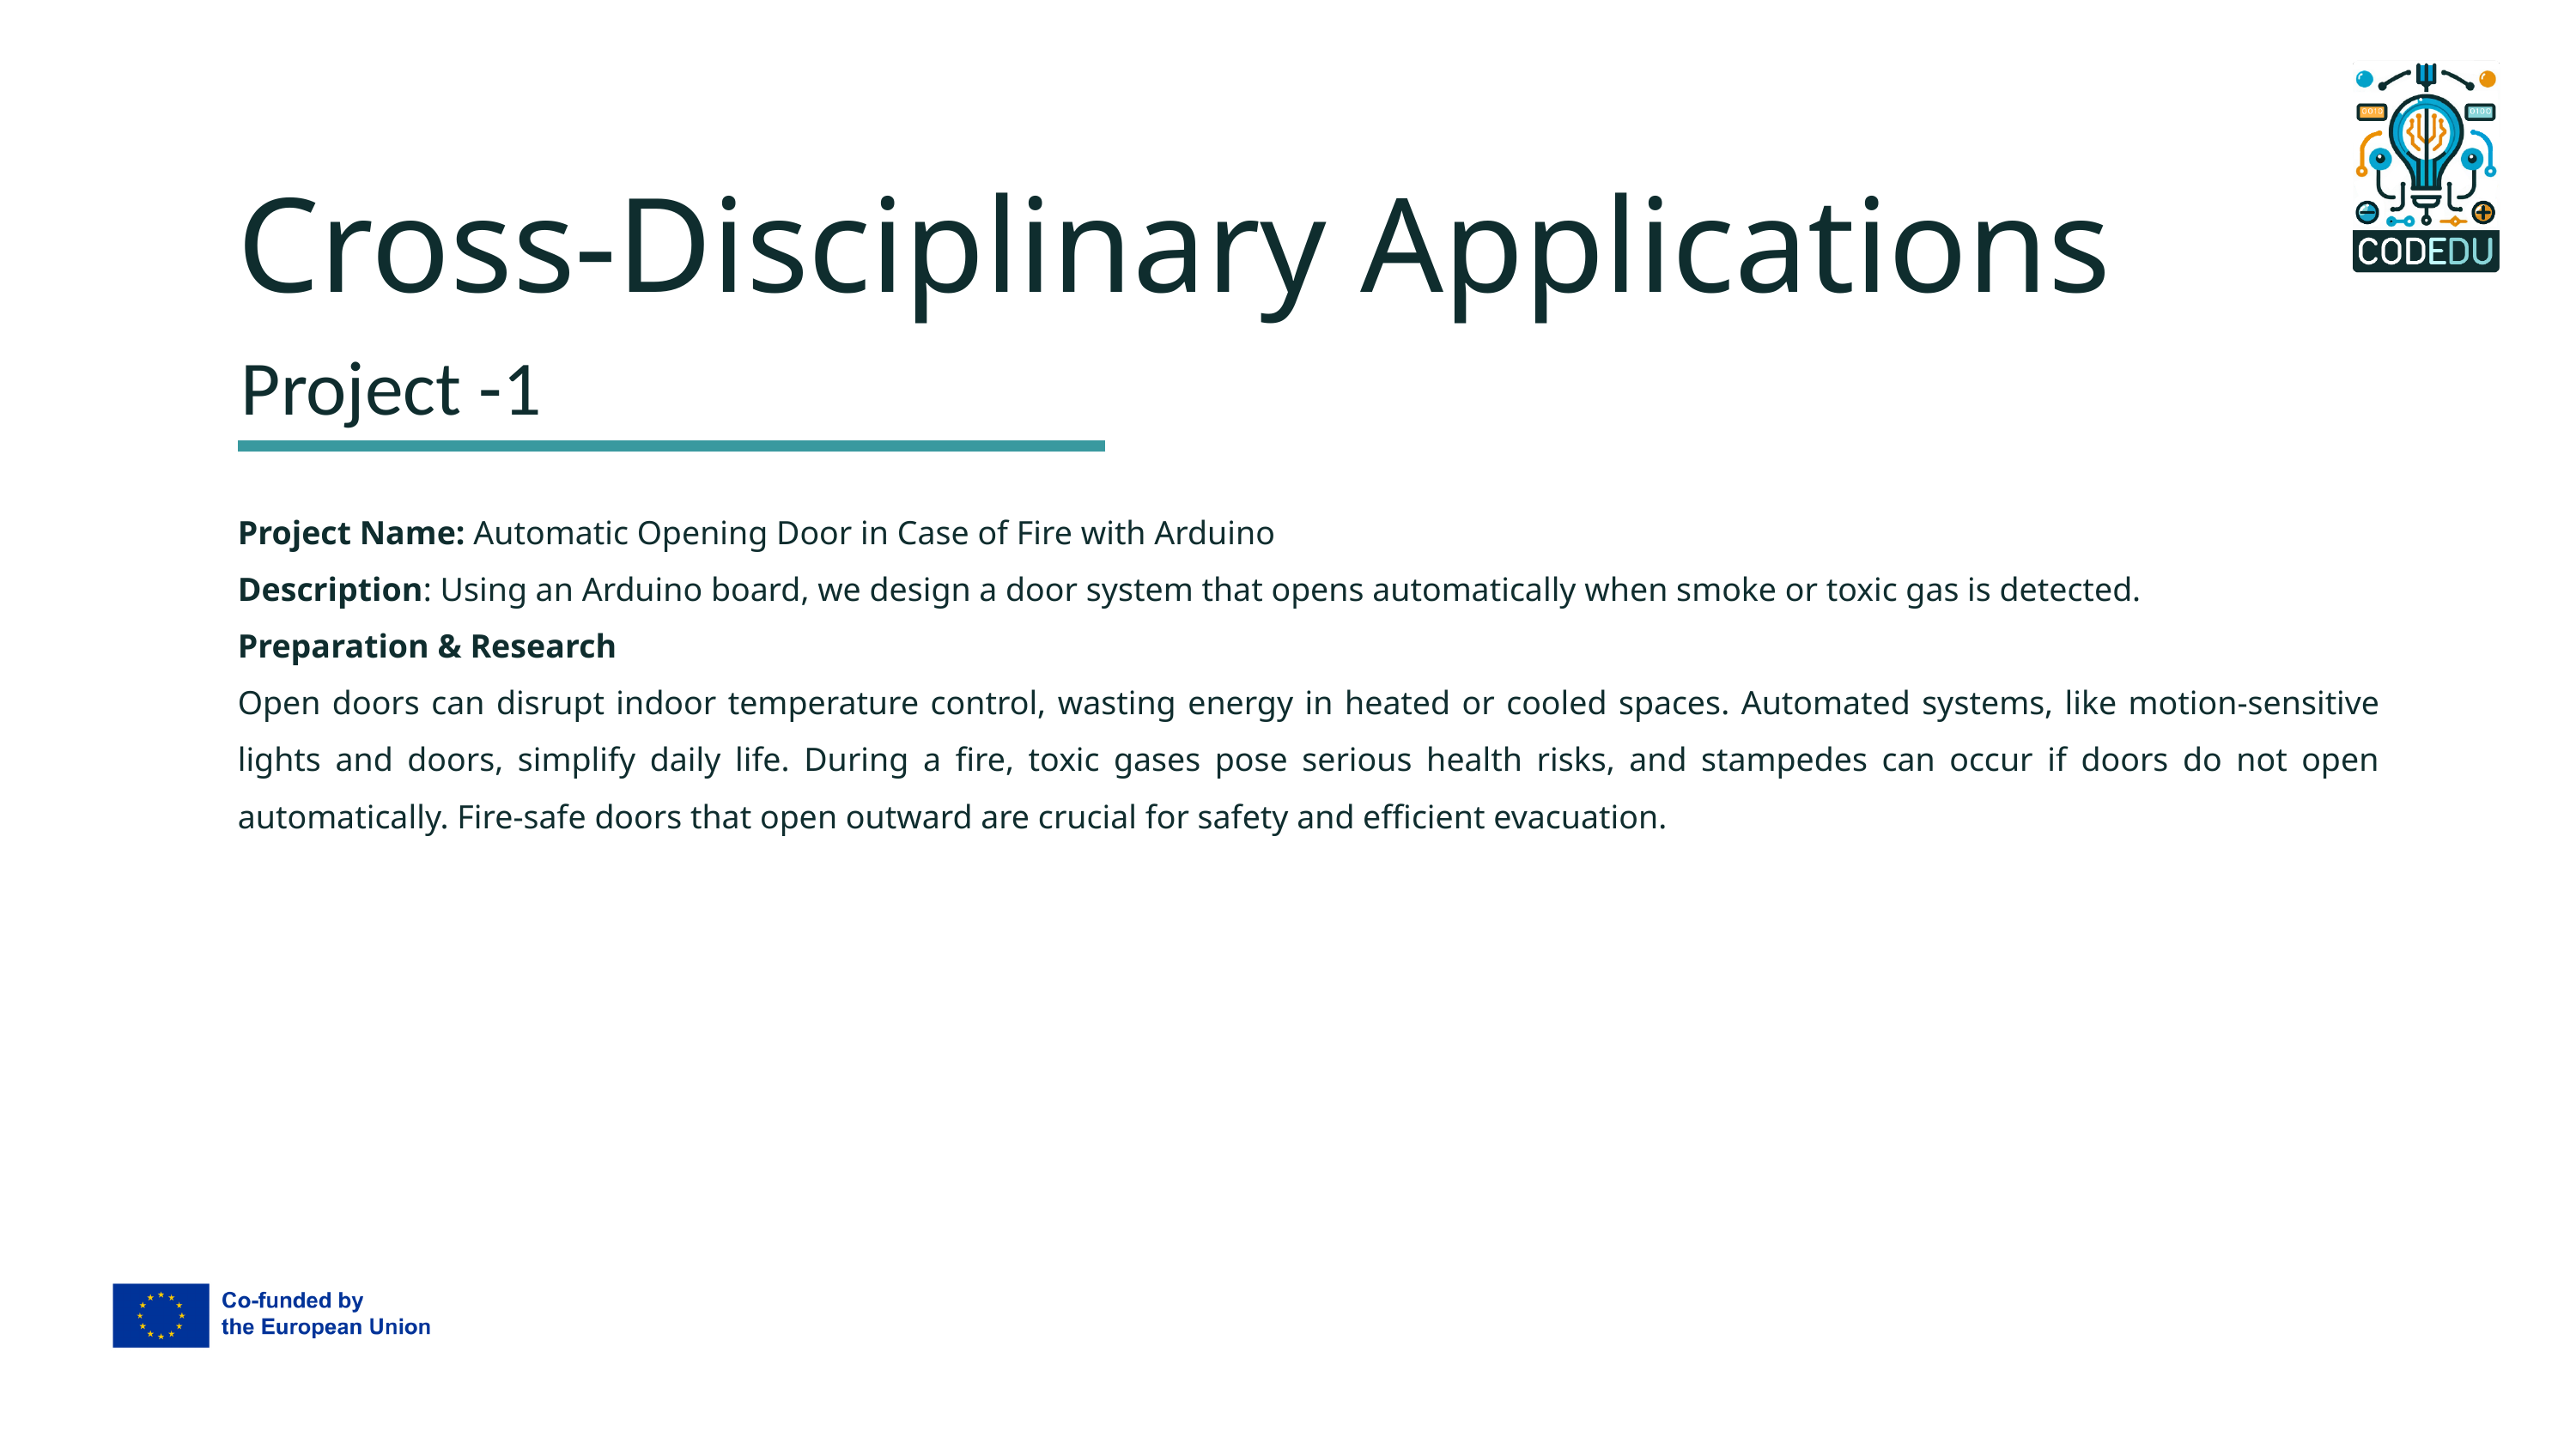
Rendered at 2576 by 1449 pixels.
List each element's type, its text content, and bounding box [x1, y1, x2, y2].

text_box Project -1 [240, 301, 2396, 431]
text_box [107, 1278, 443, 1353]
text_box Cross-Disciplinary Applications [237, 146, 2217, 319]
text_box Project Name: Automatic Opening Door in Case of Fire with Arduino Description: Using an Arduino board, we design a door system that opens automatically when smoke or toxic gas is detected. Preparation & Research Open doors can disrupt indoor temperature control, wasting energy in heated or cooled spaces. Automated systems, like motion-sensitive lights and doors, simplify daily life. During a fire, toxic gases pose serious health risks, and stampedes can occur if doors do not open automatically. Fire-safe doors that open outward are crucial for safety and efficient evacuation. [237, 494, 2382, 892]
picture [2221, 0, 2576, 395]
